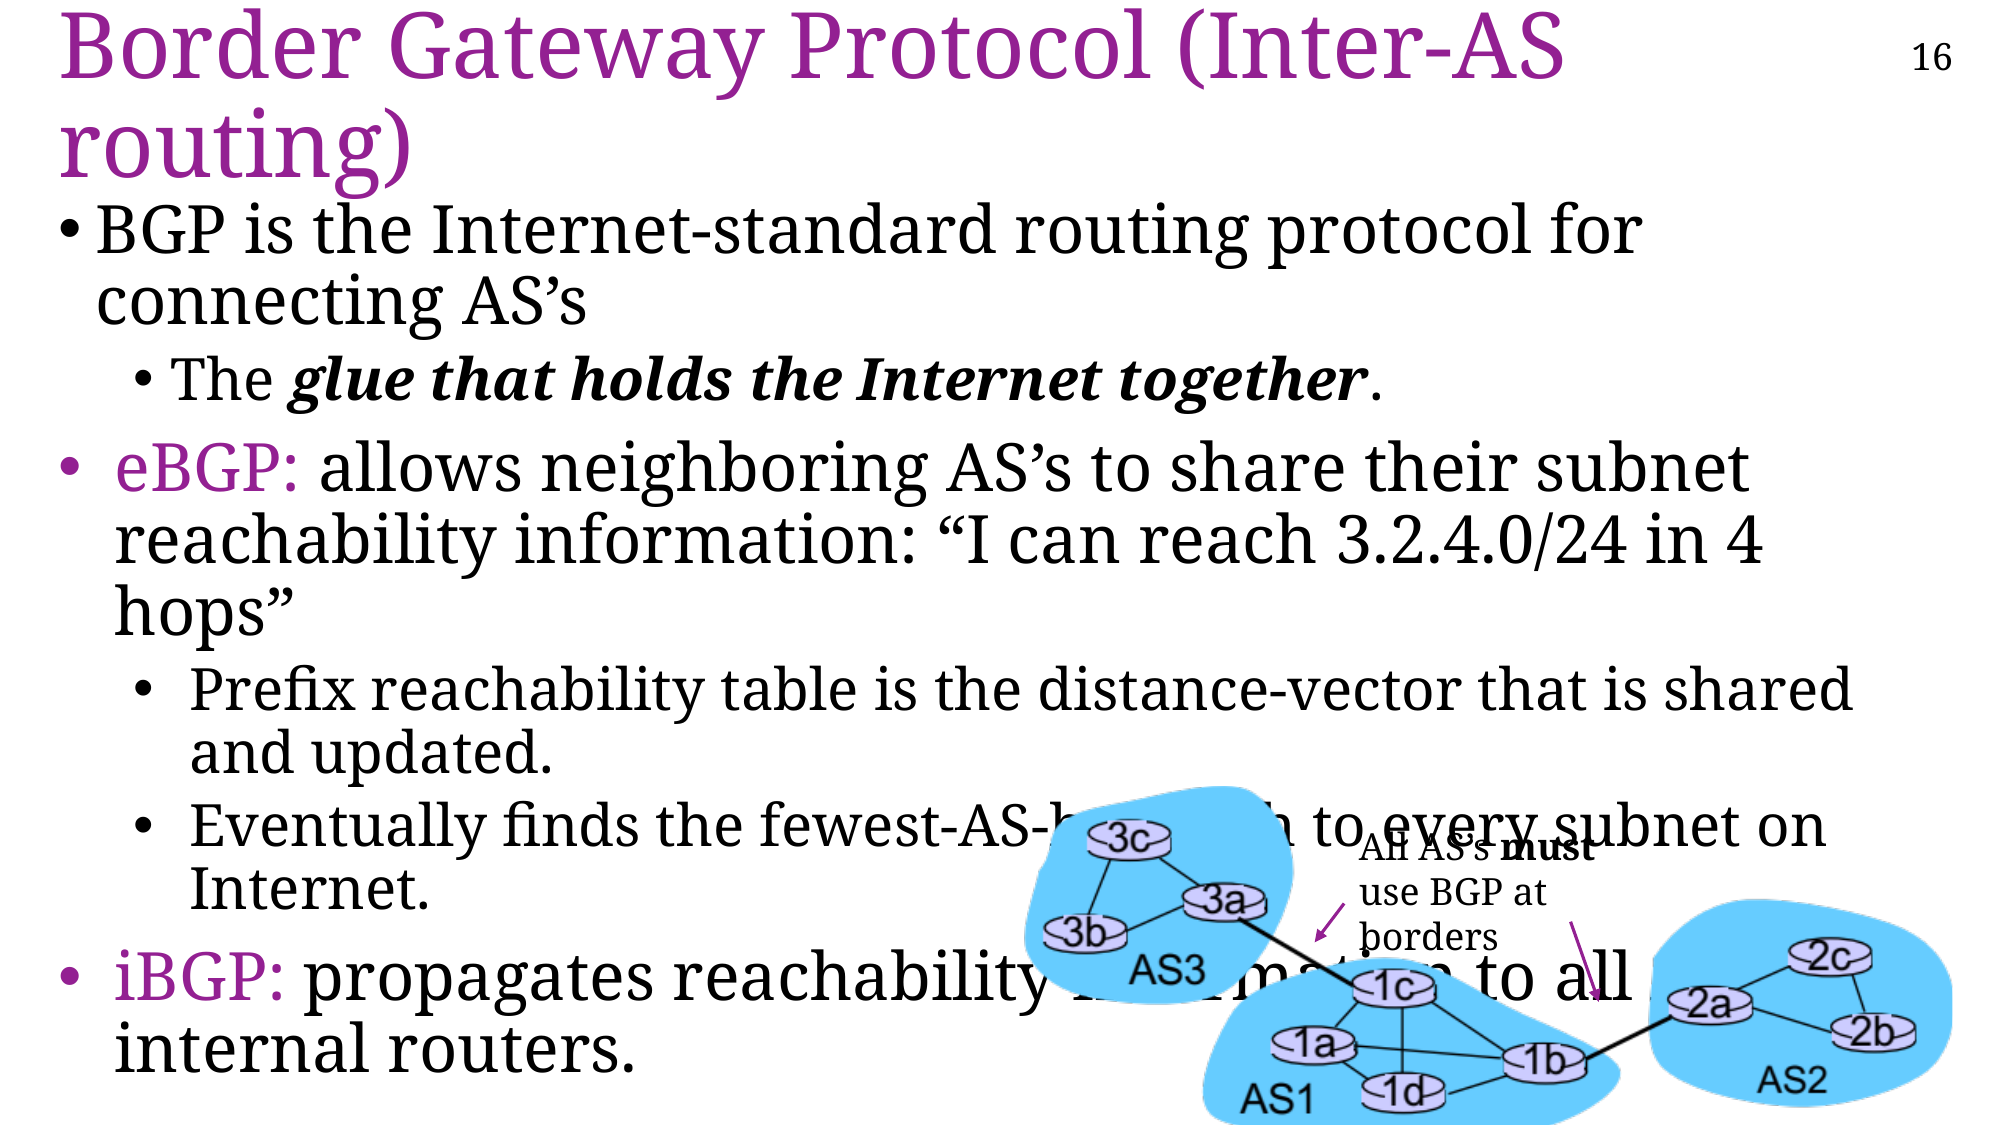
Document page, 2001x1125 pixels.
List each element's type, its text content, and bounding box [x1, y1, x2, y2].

picture [1023, 786, 1953, 1125]
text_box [1314, 903, 1345, 943]
title Border Gateway Protocol (Inter-AS routing) [43, 25, 1953, 171]
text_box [1570, 921, 1599, 1002]
list BGP is the Internet-standard routing protocol for connecting AS’s The glue that holds the Internet together. eBGP: allows neighboring AS’s to share their subnet reachability information: “I can reach 3.2.4.0/24 in 4 hops” Prefix reachability table is the distance-vector that is shared and updated. Eventually finds the fewest-AS-hop path to every subnet on Internet. iBGP: propagates reachability information to all AS-internal routers. [43, 188, 1953, 1106]
